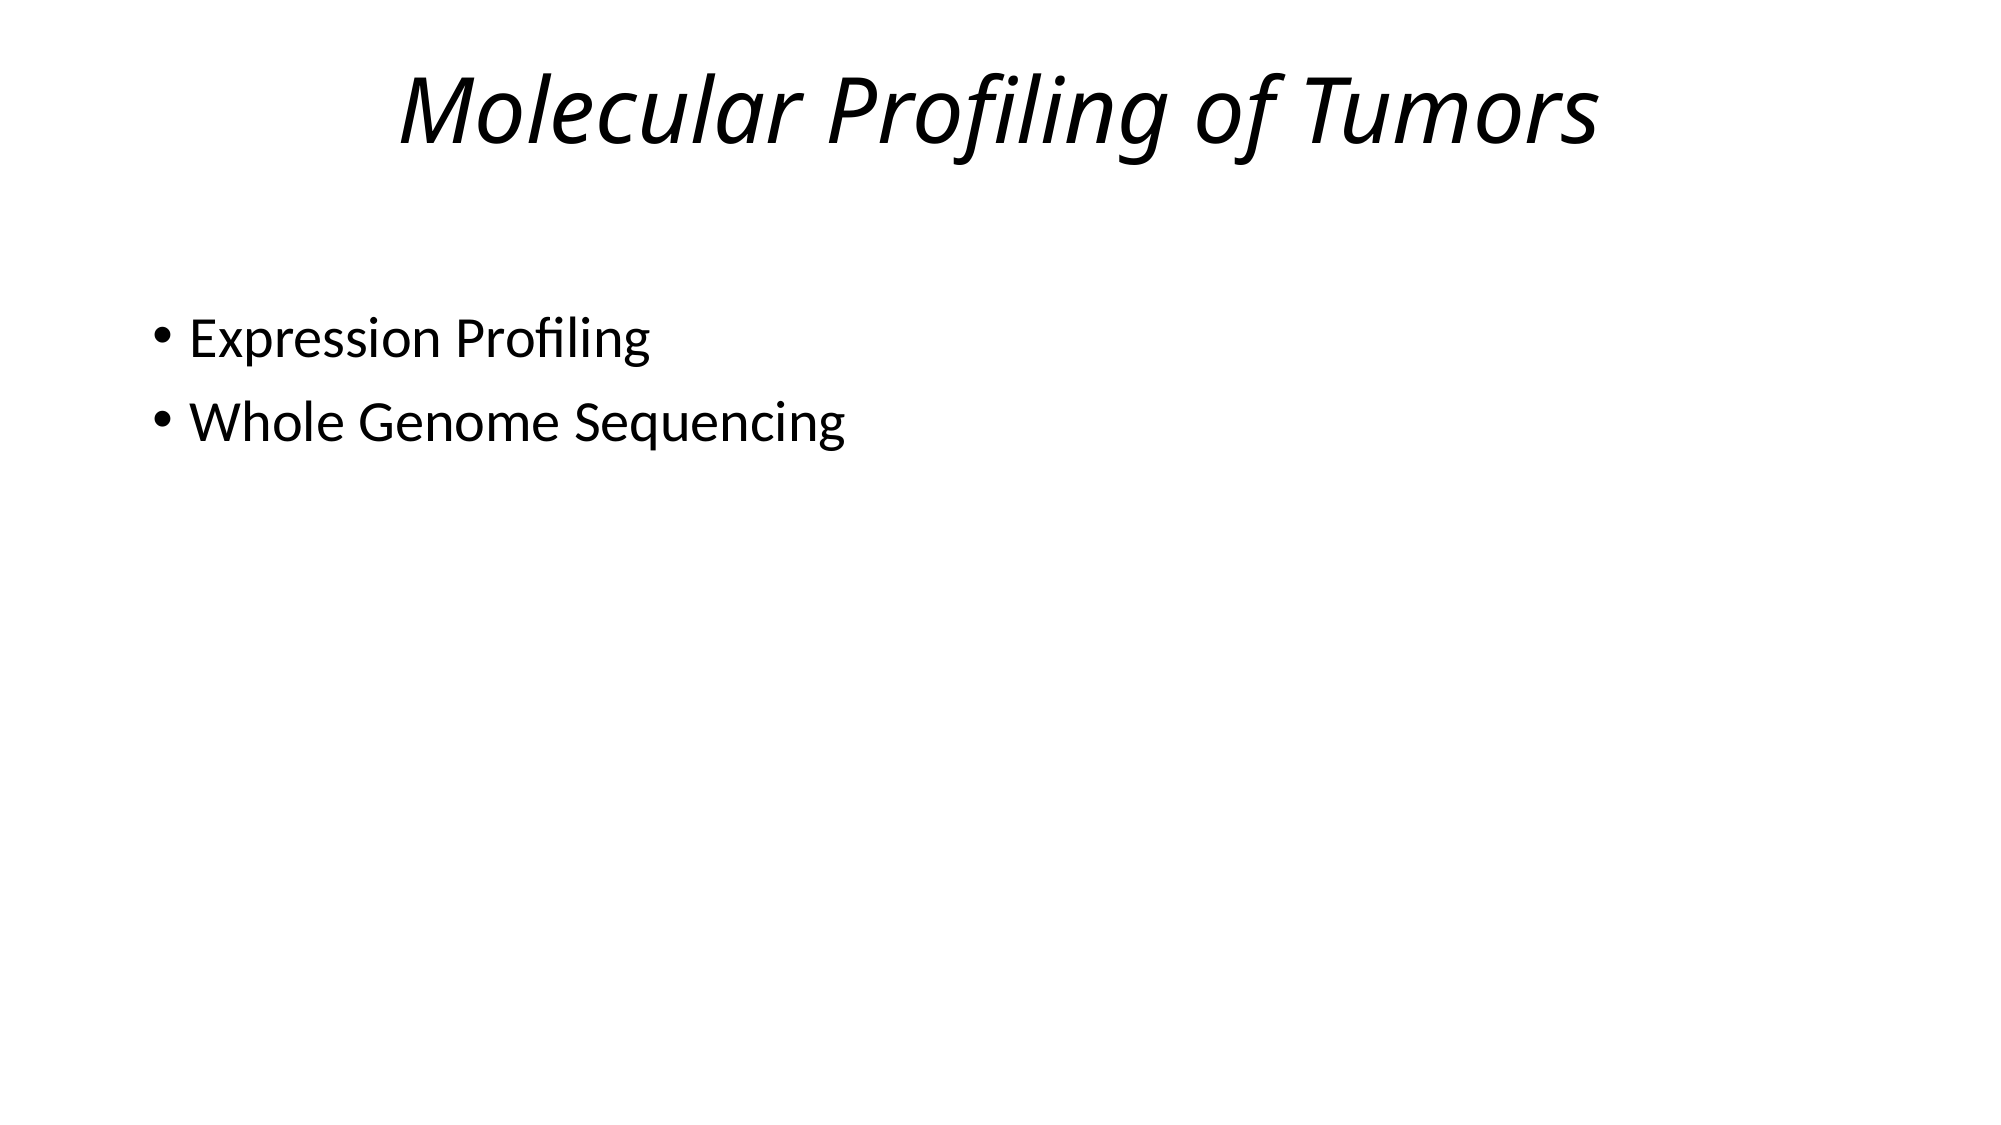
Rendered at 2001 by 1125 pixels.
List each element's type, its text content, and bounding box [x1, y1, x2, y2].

title Molecular Profiling of Tumors [137, 59, 1863, 278]
list Expression Profiling Whole Genome Sequencing [137, 299, 1863, 1014]
